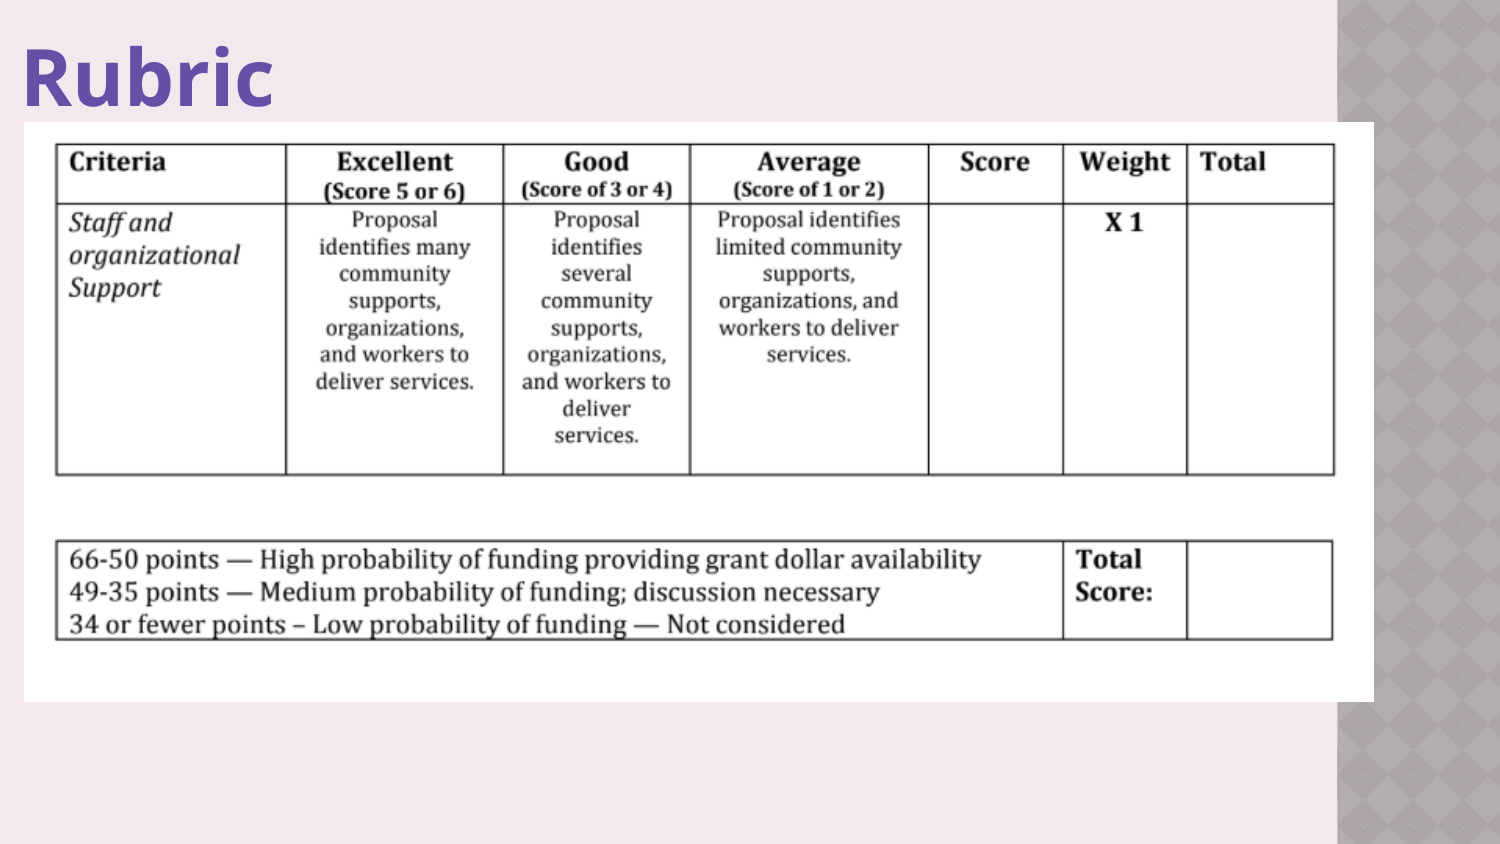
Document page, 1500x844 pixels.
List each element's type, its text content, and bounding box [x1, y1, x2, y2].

picture [24, 121, 1374, 702]
title Rubric [12, 0, 352, 123]
